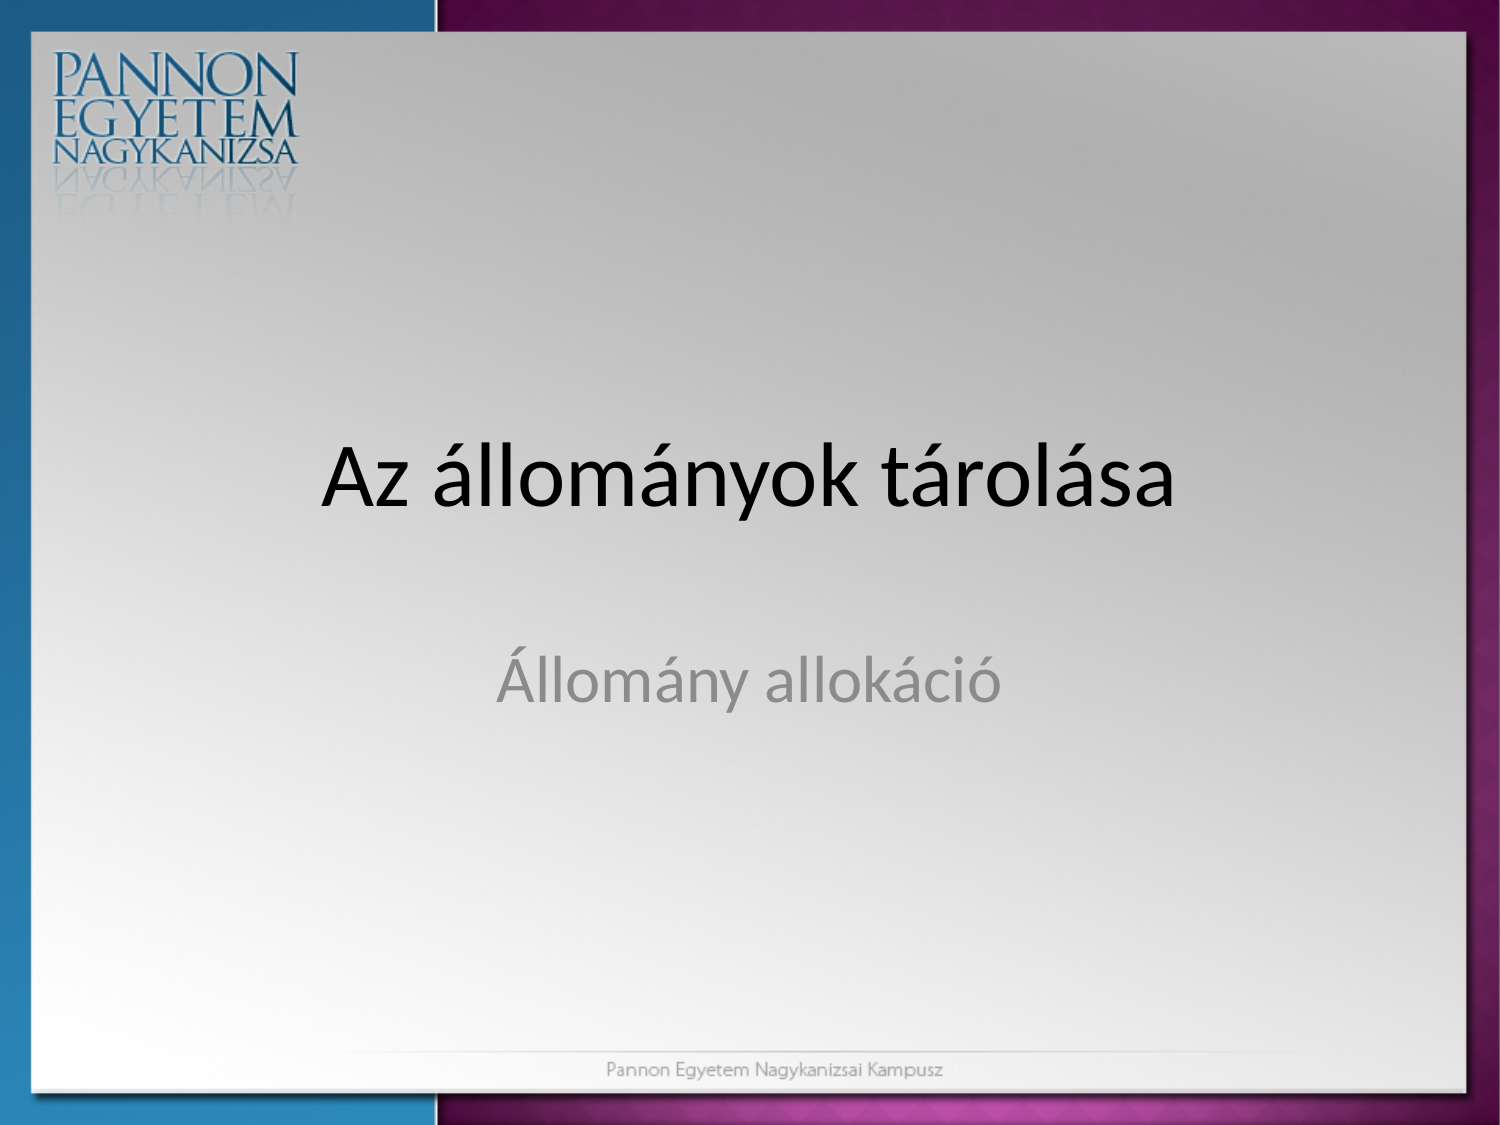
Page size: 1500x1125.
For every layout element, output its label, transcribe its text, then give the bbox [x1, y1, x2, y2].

title Az állományok tárolása [112, 349, 1388, 591]
picture [0, 0, 1500, 1125]
subtitle Állomány allokáció [225, 637, 1275, 925]
